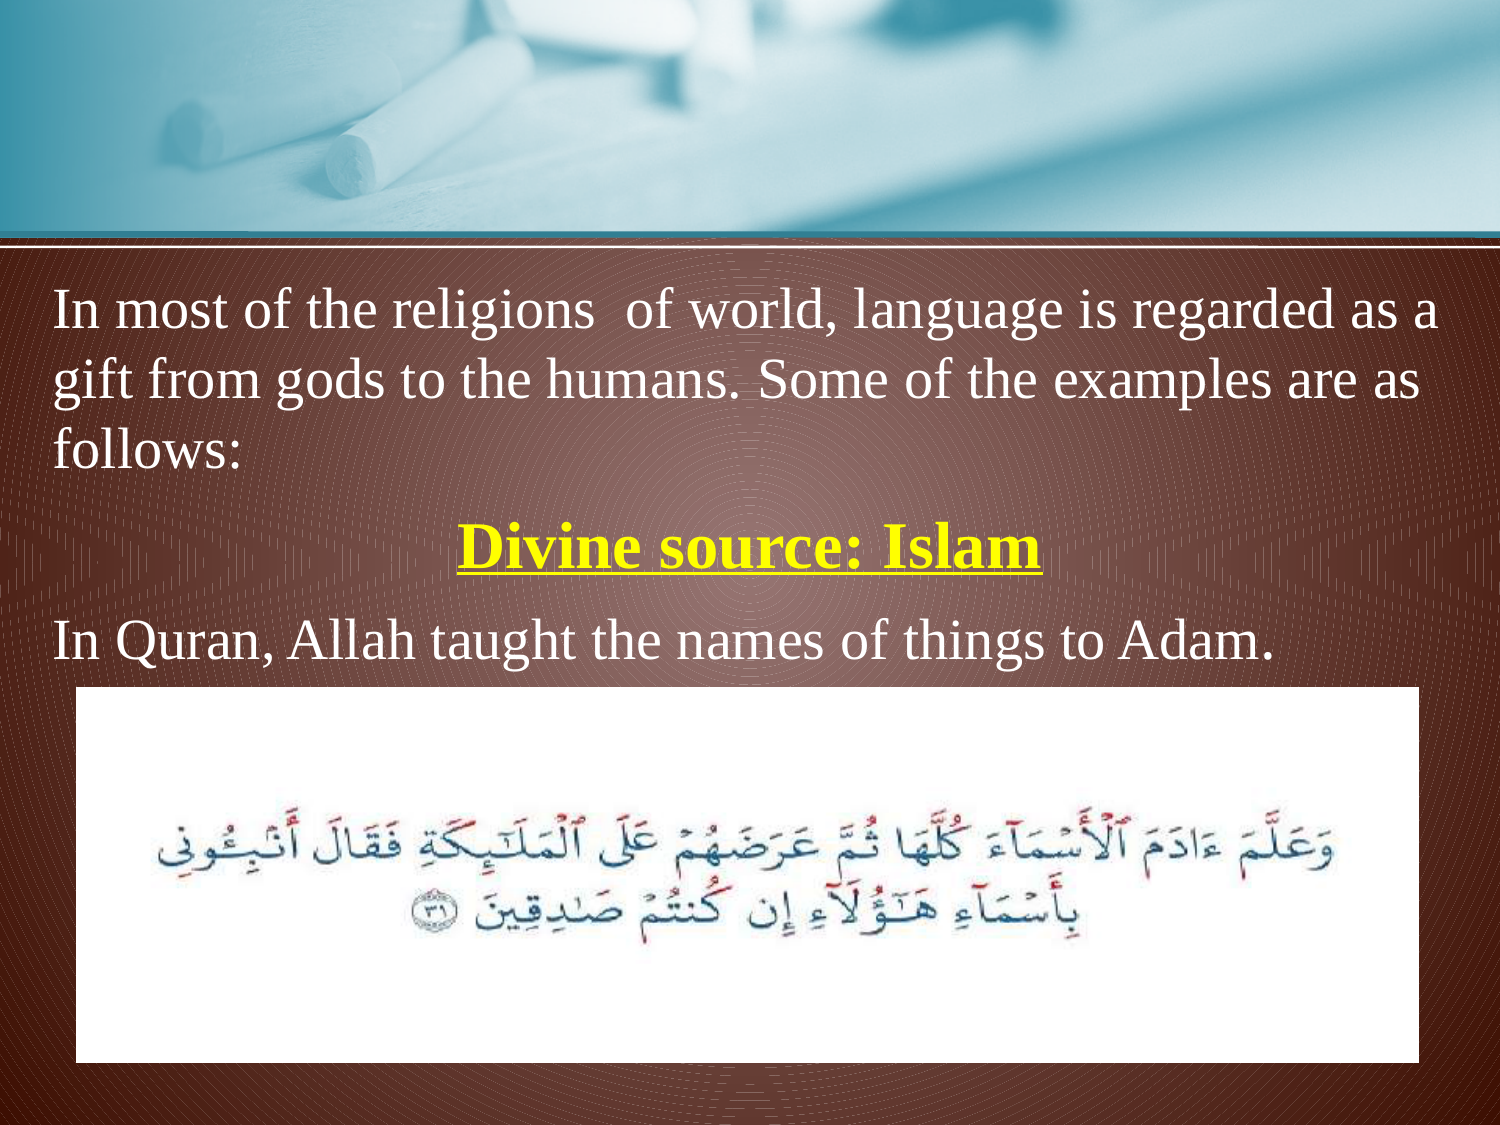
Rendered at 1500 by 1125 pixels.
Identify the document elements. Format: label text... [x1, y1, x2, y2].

picture [76, 687, 1419, 1063]
list In most of the religions of world, language is regarded as a gift from gods to the humans. Some of the examples are as follows: Divine source: Islam In Quran, Allah taught the names of things to Adam. [37, 262, 1463, 1088]
